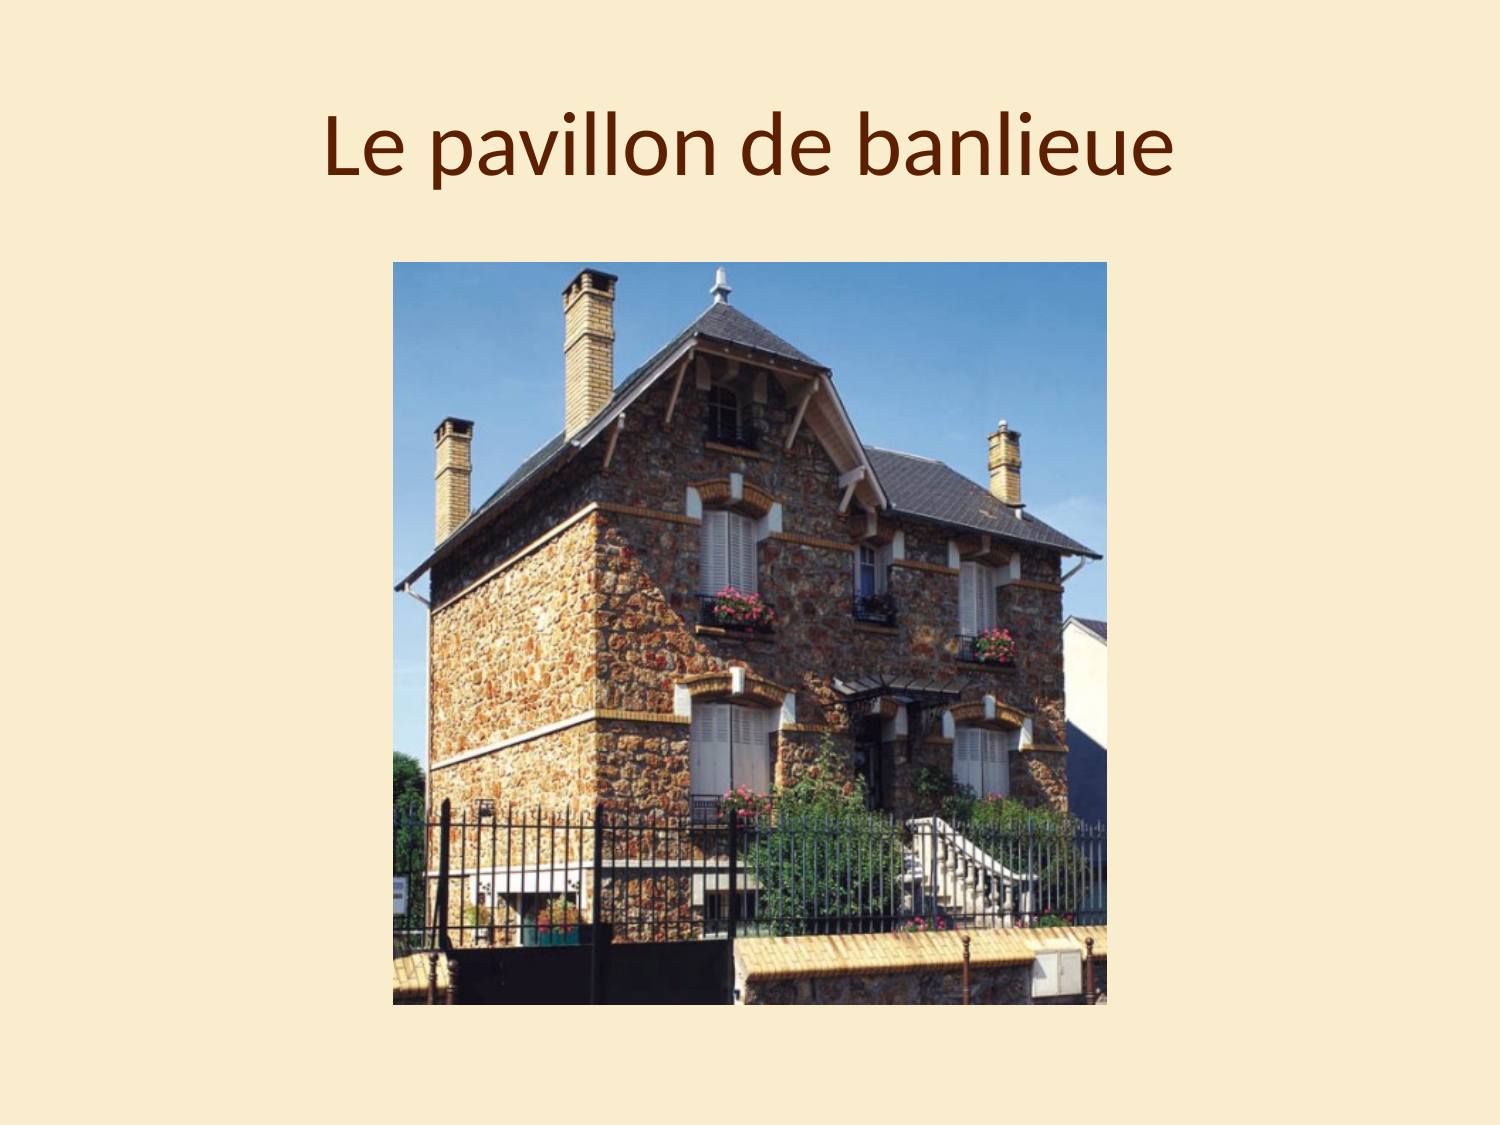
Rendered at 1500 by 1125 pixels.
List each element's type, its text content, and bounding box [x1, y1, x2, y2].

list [393, 262, 1107, 1006]
title Le pavillon de banlieue [75, 45, 1425, 233]
